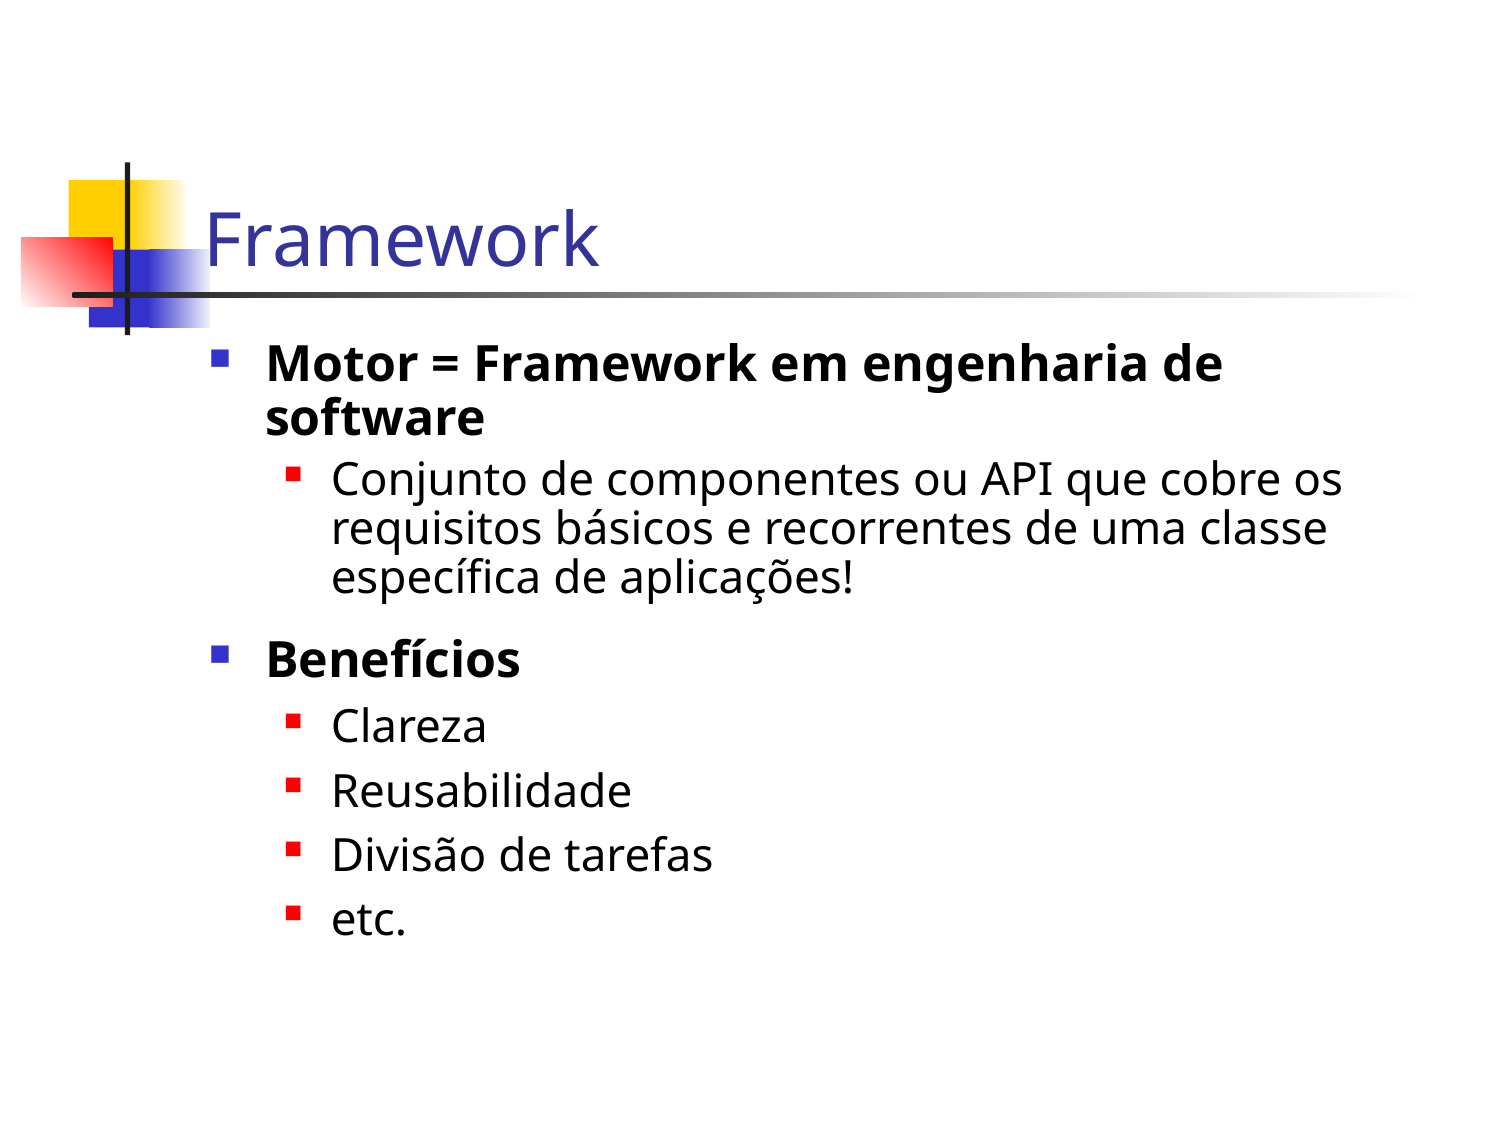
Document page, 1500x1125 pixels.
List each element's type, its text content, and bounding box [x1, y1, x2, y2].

list Motor = Framework em engenharia de software Conjunto de componentes ou API que cobre os requisitos básicos e recorrentes de uma classe específica de aplicações! Benefícios Clareza Reusabilidade Divisão de tarefas etc. [193, 331, 1450, 1088]
title Framework [188, 101, 1468, 289]
